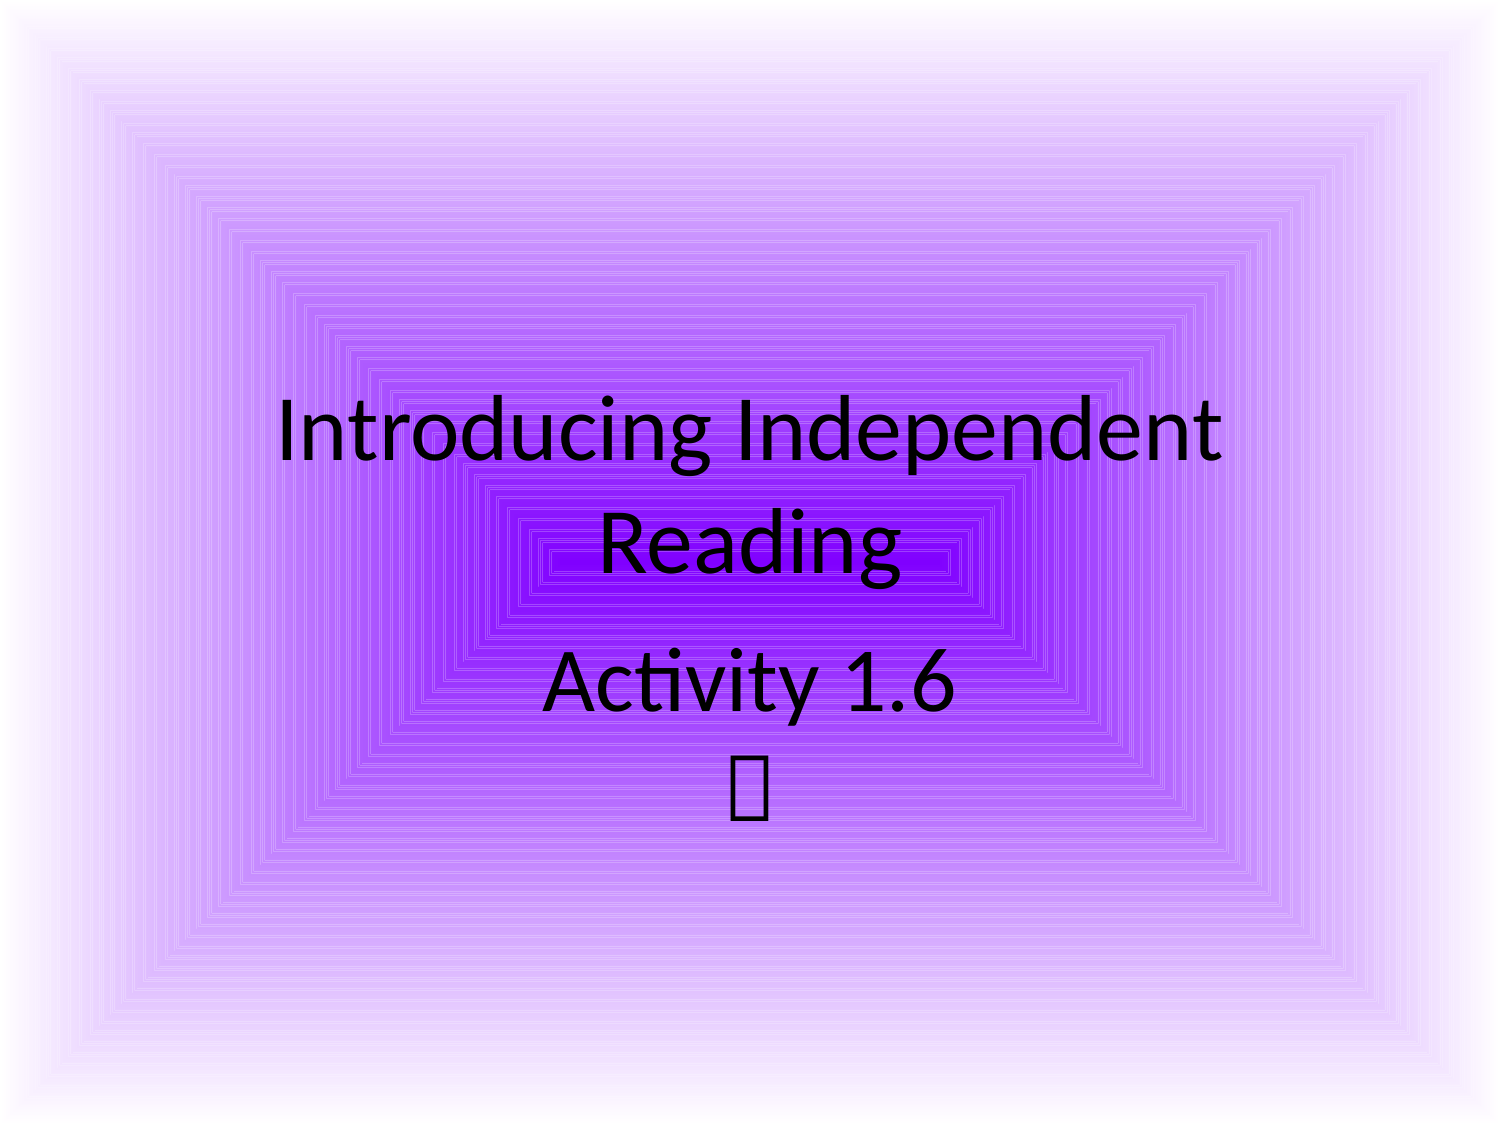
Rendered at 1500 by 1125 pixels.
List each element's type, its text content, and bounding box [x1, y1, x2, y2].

text_box Activity 1.6  [112, 608, 1388, 850]
title Introducing Independent Reading [112, 358, 1388, 600]
